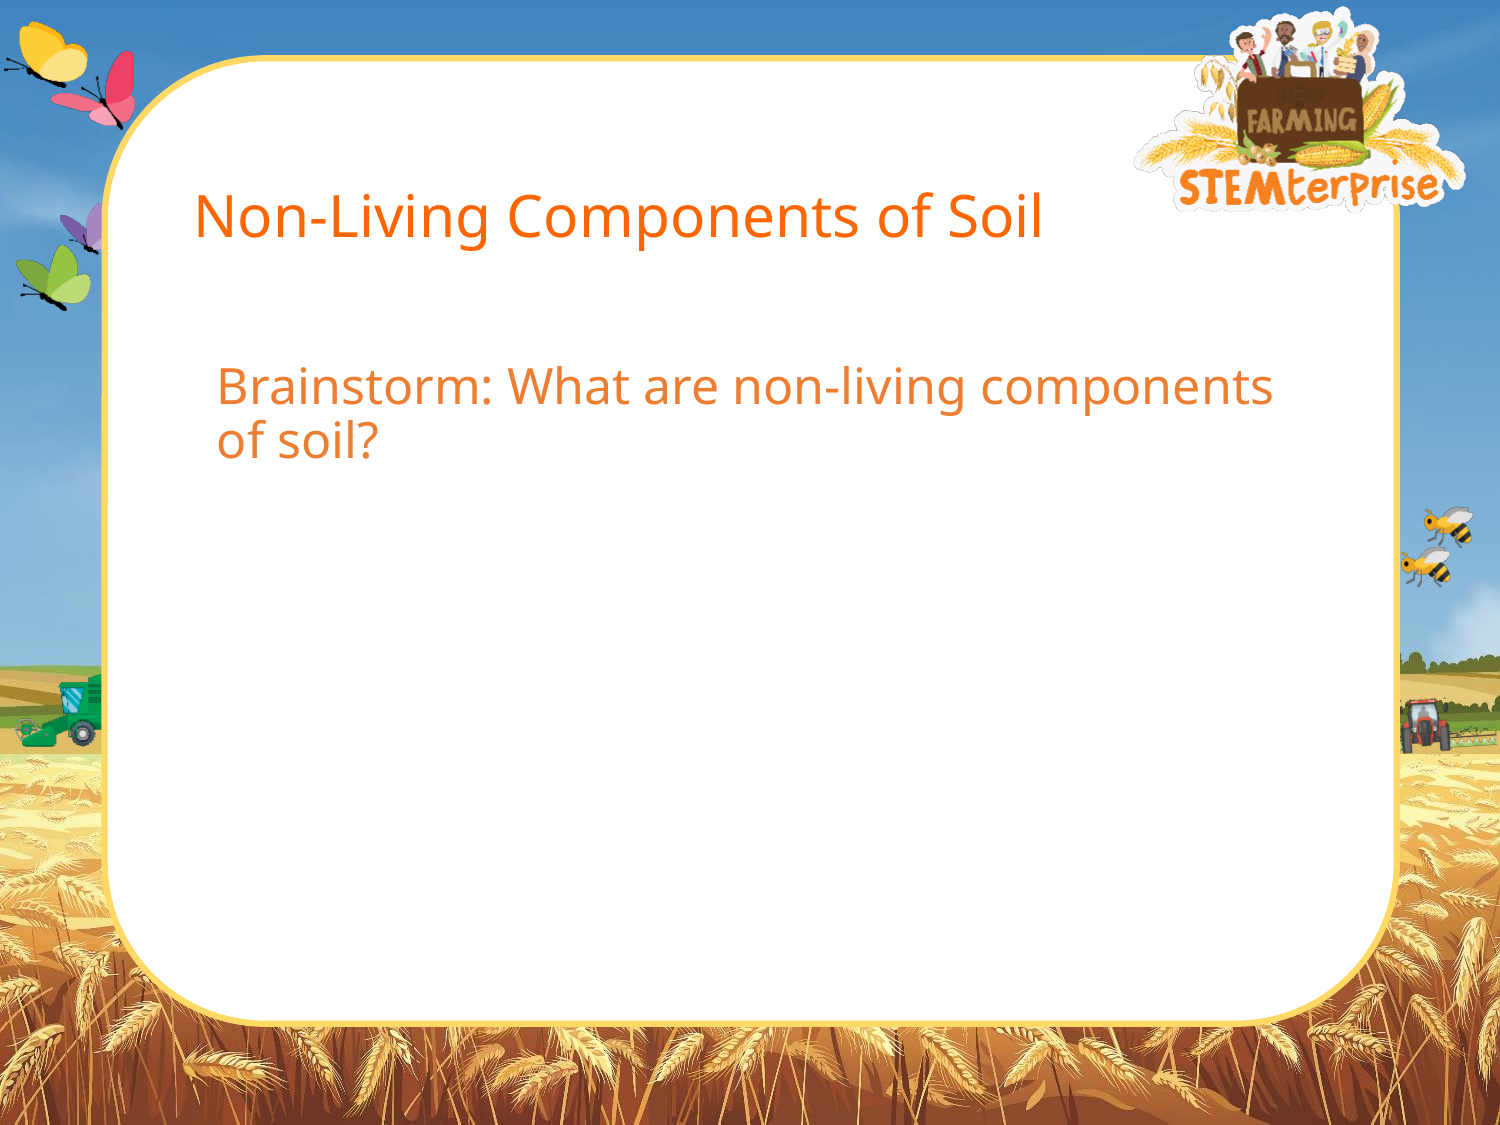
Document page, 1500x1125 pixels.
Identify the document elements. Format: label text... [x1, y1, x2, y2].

picture [0, 0, 1500, 1125]
text_box Brainstorm: What are non-living components of soil? [201, 353, 1324, 1022]
title Non-Living Components of Soil [178, 154, 1154, 282]
